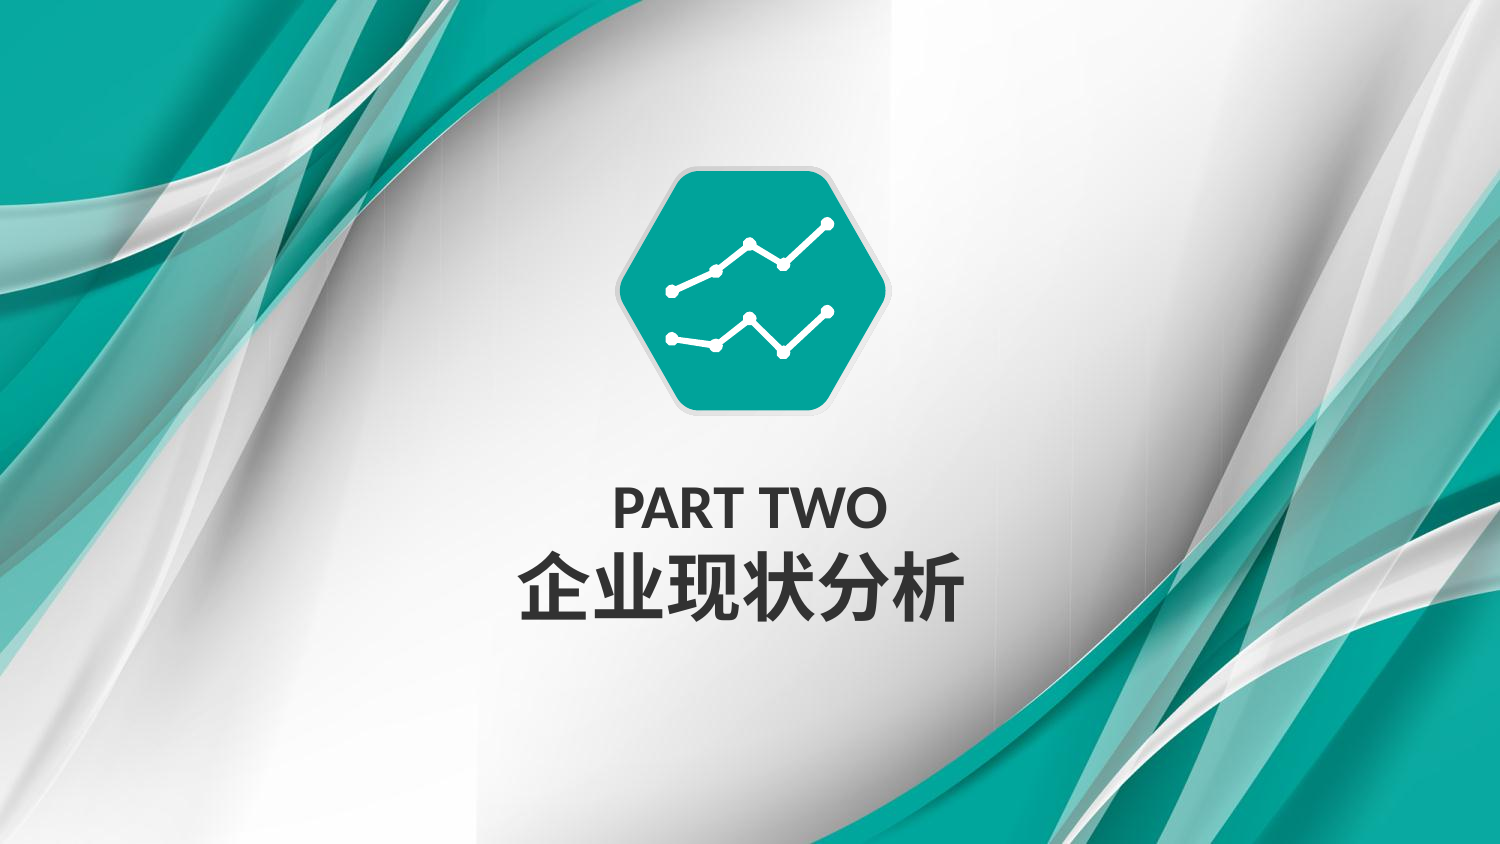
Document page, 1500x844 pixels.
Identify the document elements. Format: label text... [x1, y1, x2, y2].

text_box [615, 166, 892, 416]
text_box PART TWO [556, 458, 944, 533]
text_box 企业现状分析 [501, 533, 999, 638]
picture [0, 0, 1500, 844]
